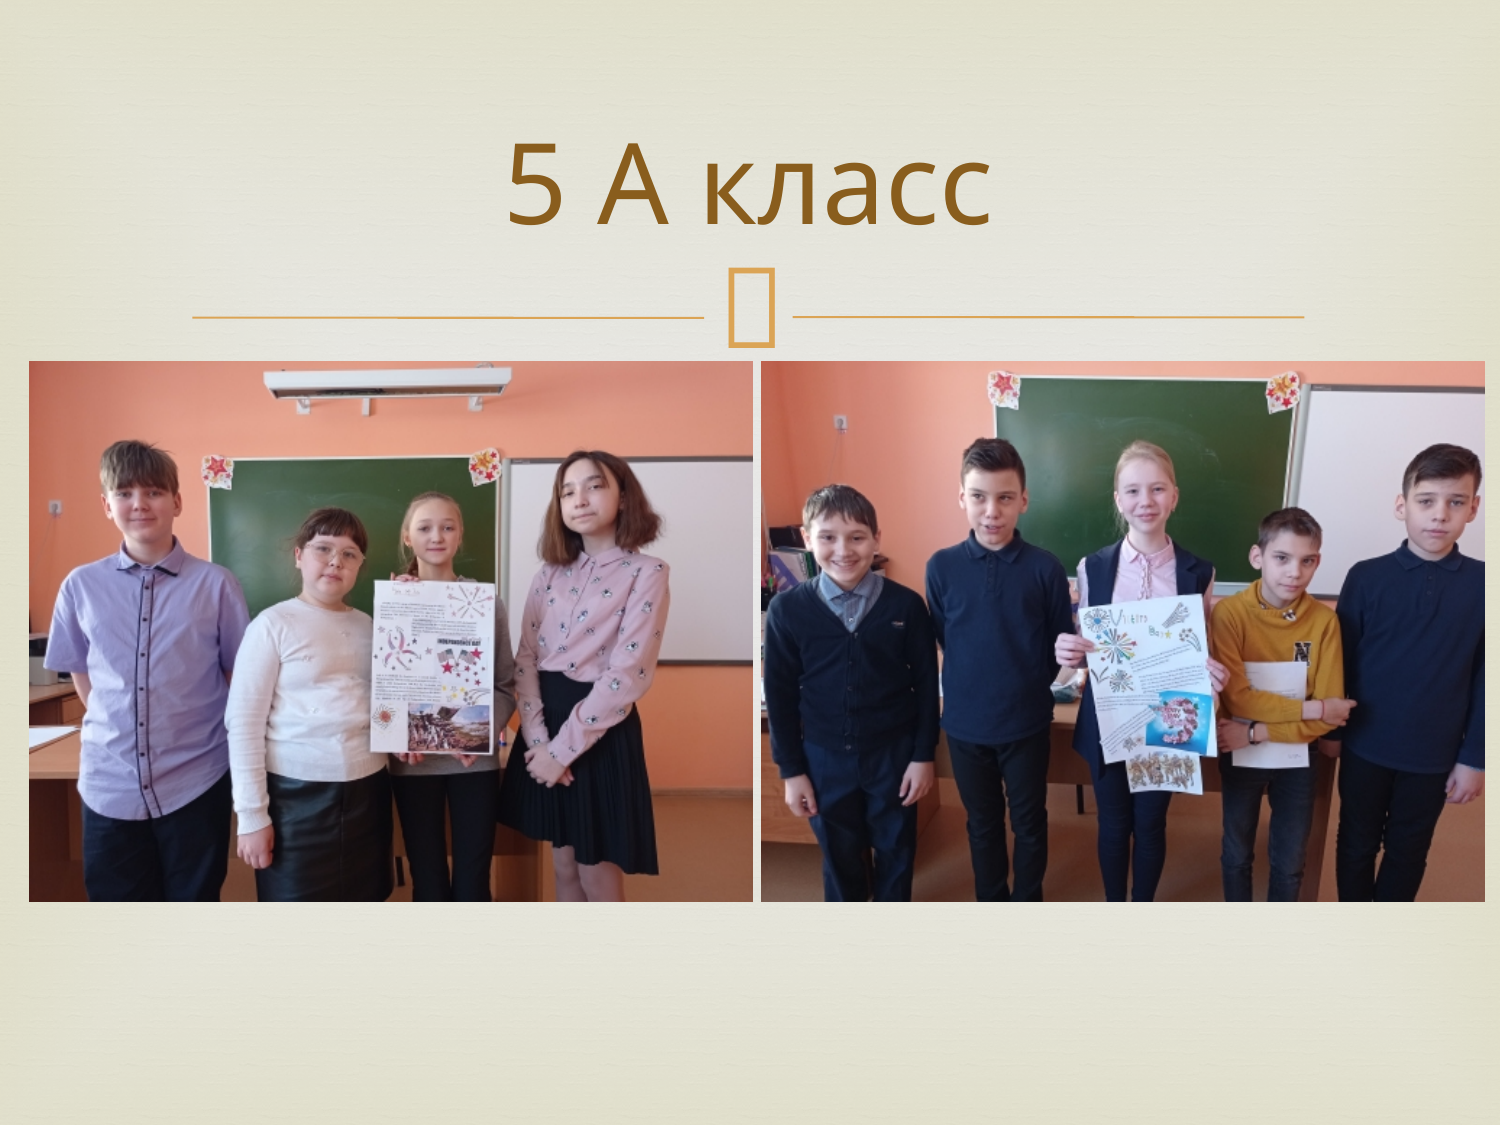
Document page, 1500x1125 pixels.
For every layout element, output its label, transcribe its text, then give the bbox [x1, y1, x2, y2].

picture [761, 360, 1485, 903]
title 5 А класс [112, 93, 1386, 267]
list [28, 360, 753, 903]
